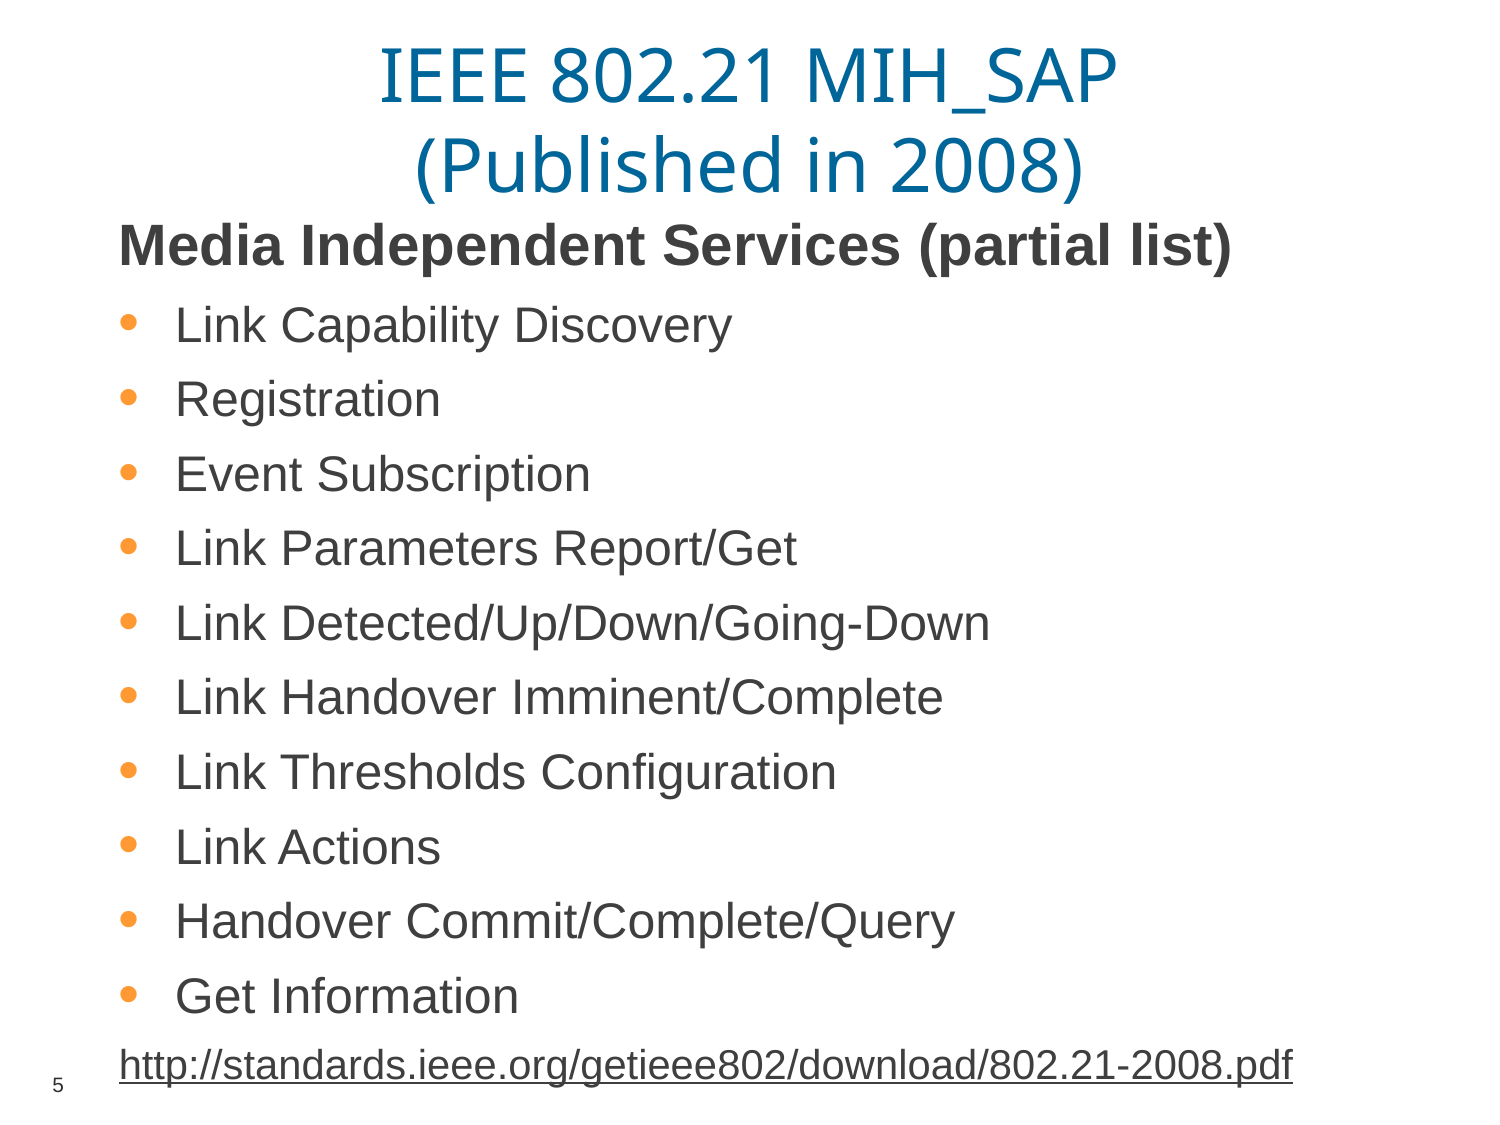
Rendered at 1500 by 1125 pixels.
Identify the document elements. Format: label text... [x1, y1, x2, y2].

list Media Independent Services (partial list) Link Capability Discovery Registration Event Subscription Link Parameters Report/Get Link Detected/Up/Down/Going-Down Link Handover Imminent/Complete Link Thresholds Configuration Link Actions Handover Commit/Complete/Query Get Information http://standards.ieee.org/getieee802/download/802.21-2008.pdf [112, 201, 1401, 815]
title IEEE 802.21 MIH_SAP (Published in 2008) [74, 21, 1426, 215]
slide_number 5 [36, 1064, 76, 1101]
